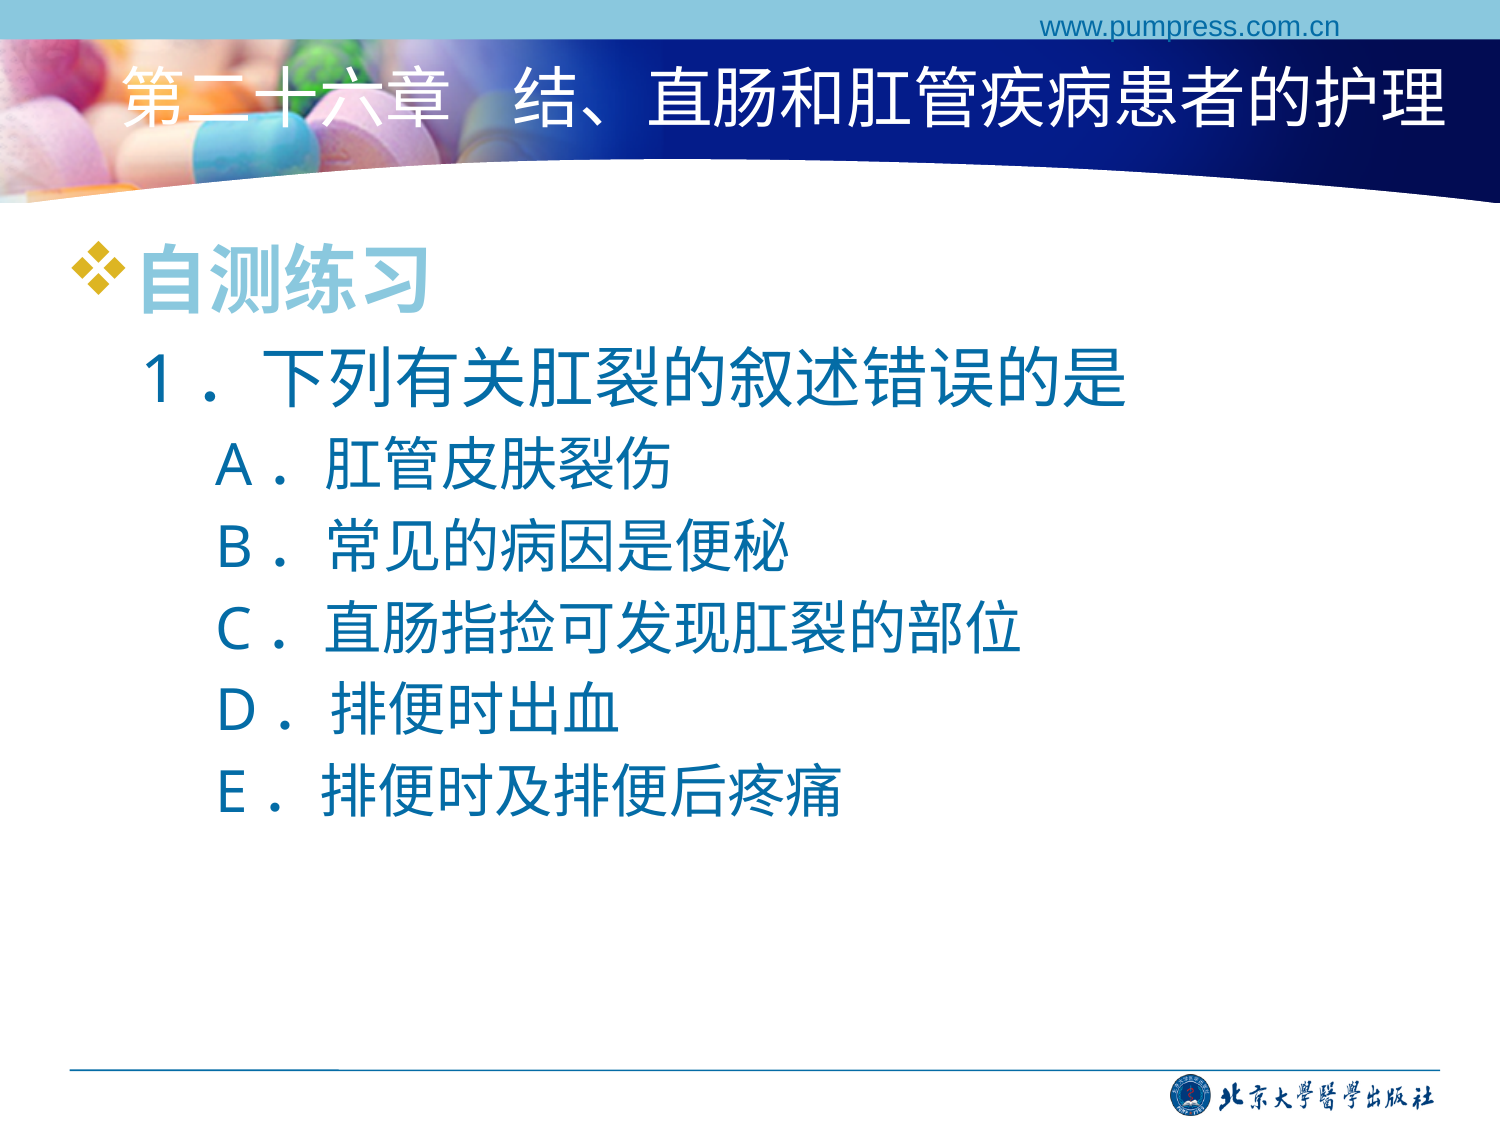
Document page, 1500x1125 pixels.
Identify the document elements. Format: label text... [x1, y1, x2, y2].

list 自测练习 1．下列有关肛裂的叙述错误的是 A．肛管皮肤裂伤 B．常见的病因是便秘 C．直肠指捡可发现肛裂的部位 D．排便时出血 E．排便时及排便后疼痛 [49, 224, 1463, 1026]
picture [0, 40, 1500, 203]
picture [1170, 1074, 1436, 1118]
slide_number www.pumpress.com.cn [1025, 0, 1463, 38]
title 第二十六章 结、直肠和肛管疾病患者的护理 [0, 49, 1463, 143]
